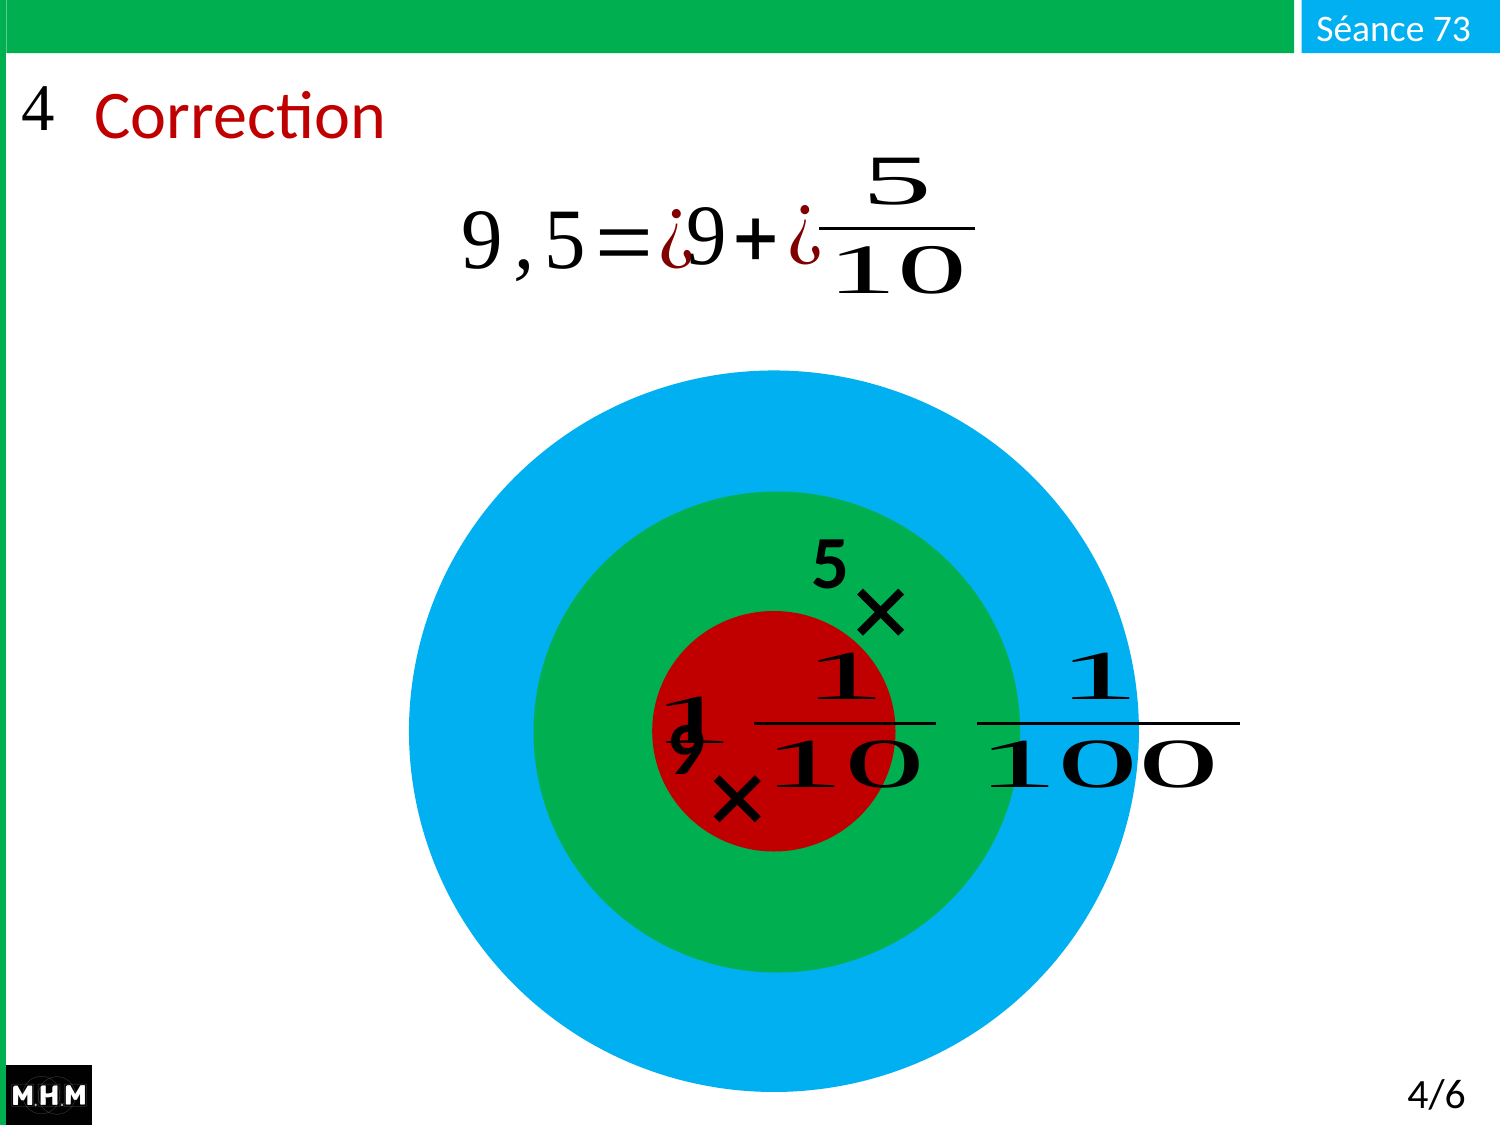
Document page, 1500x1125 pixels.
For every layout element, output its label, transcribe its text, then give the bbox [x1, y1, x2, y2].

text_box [796, 506, 921, 652]
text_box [408, 370, 1243, 1092]
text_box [653, 692, 777, 839]
list 4/6 [1373, 1064, 1500, 1125]
picture [6, 1065, 92, 1125]
title Correction [79, 71, 1374, 161]
